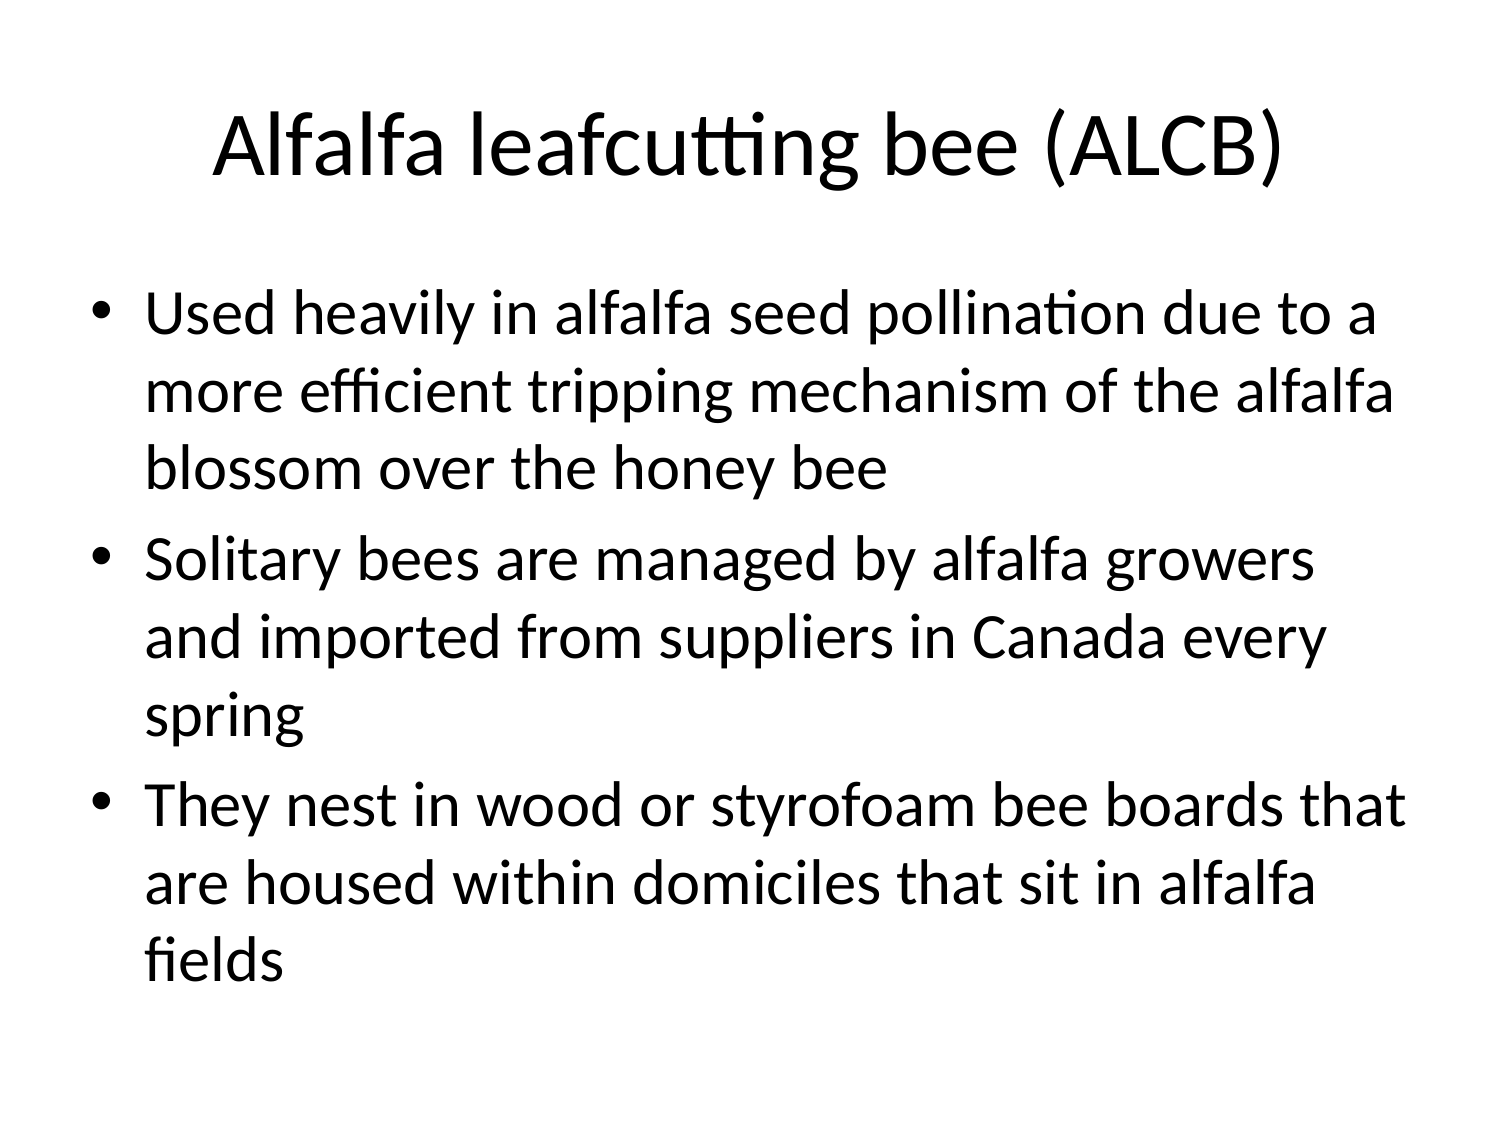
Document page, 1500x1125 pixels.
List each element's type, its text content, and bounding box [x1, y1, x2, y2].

title Alfalfa leafcutting bee (ALCB) [75, 45, 1425, 233]
list Used heavily in alfalfa seed pollination due to a more efficient tripping mechanism of the alfalfa blossom over the honey bee Solitary bees are managed by alfalfa growers and imported from suppliers in Canada every spring They nest in wood or styrofoam bee boards that are housed within domiciles that sit in alfalfa fields [75, 262, 1425, 1005]
